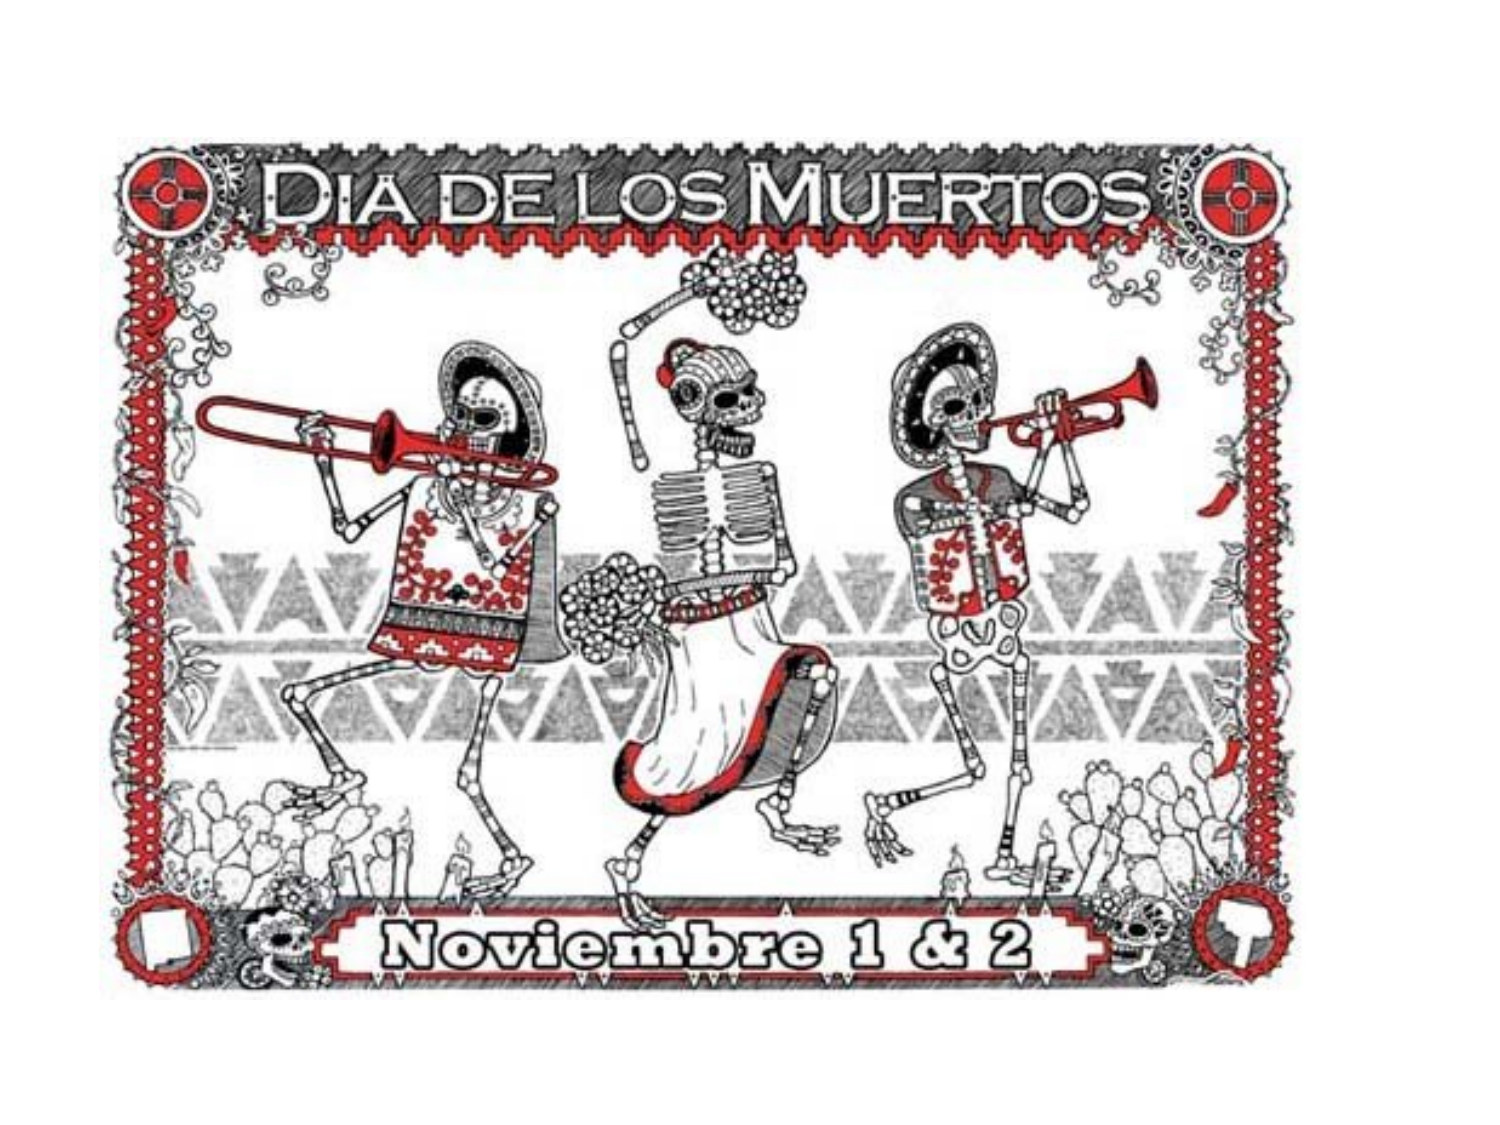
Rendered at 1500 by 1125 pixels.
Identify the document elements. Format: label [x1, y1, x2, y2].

picture [99, 137, 1310, 1001]
